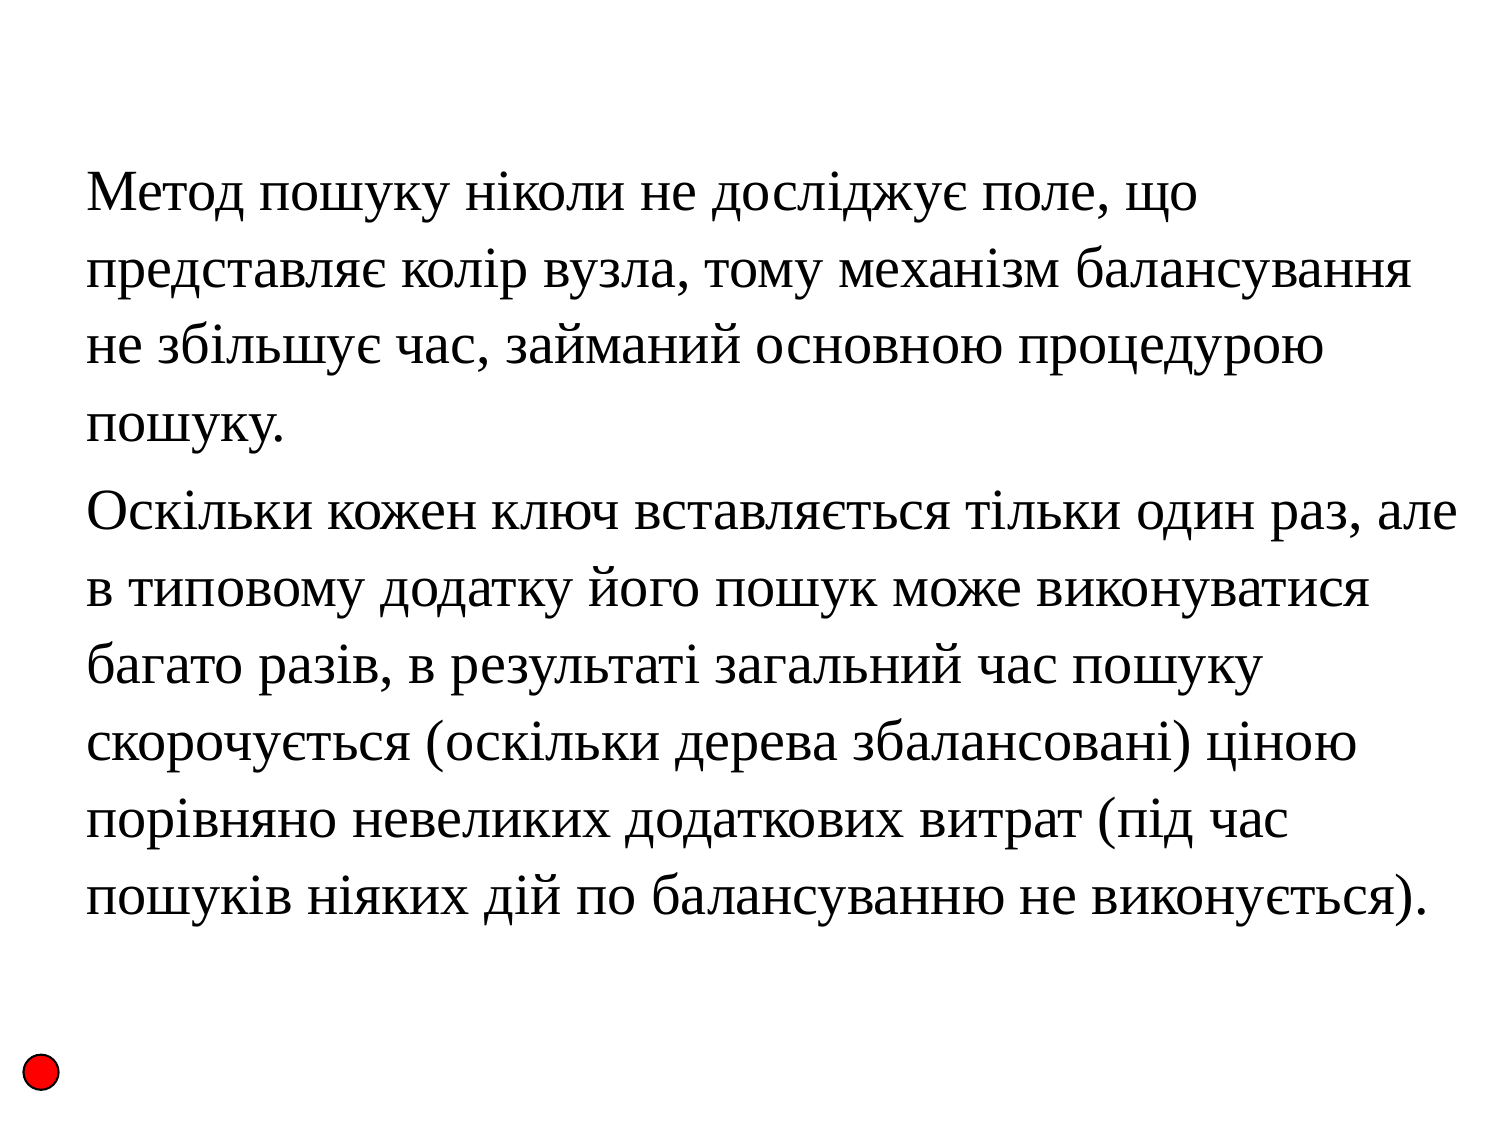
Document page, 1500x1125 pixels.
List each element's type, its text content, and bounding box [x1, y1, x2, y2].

list Метод пошуку ніколи не досліджує поле, що представляє колір вузла, тому механізм балансування не збільшує час, займаний основною процедурою пошуку. Оскільки кожен ключ вставляється тільки один раз, але в типовому додатку його пошук може виконуватися багато разів, в результаті загальний час пошуку скорочується (оскільки дерева збалансовані) ціною порівняно невеликих додаткових витрат (під час пошуків ніяких дій по балансуванню не виконується). [0, 136, 1500, 1125]
text_box [23, 1054, 59, 1090]
